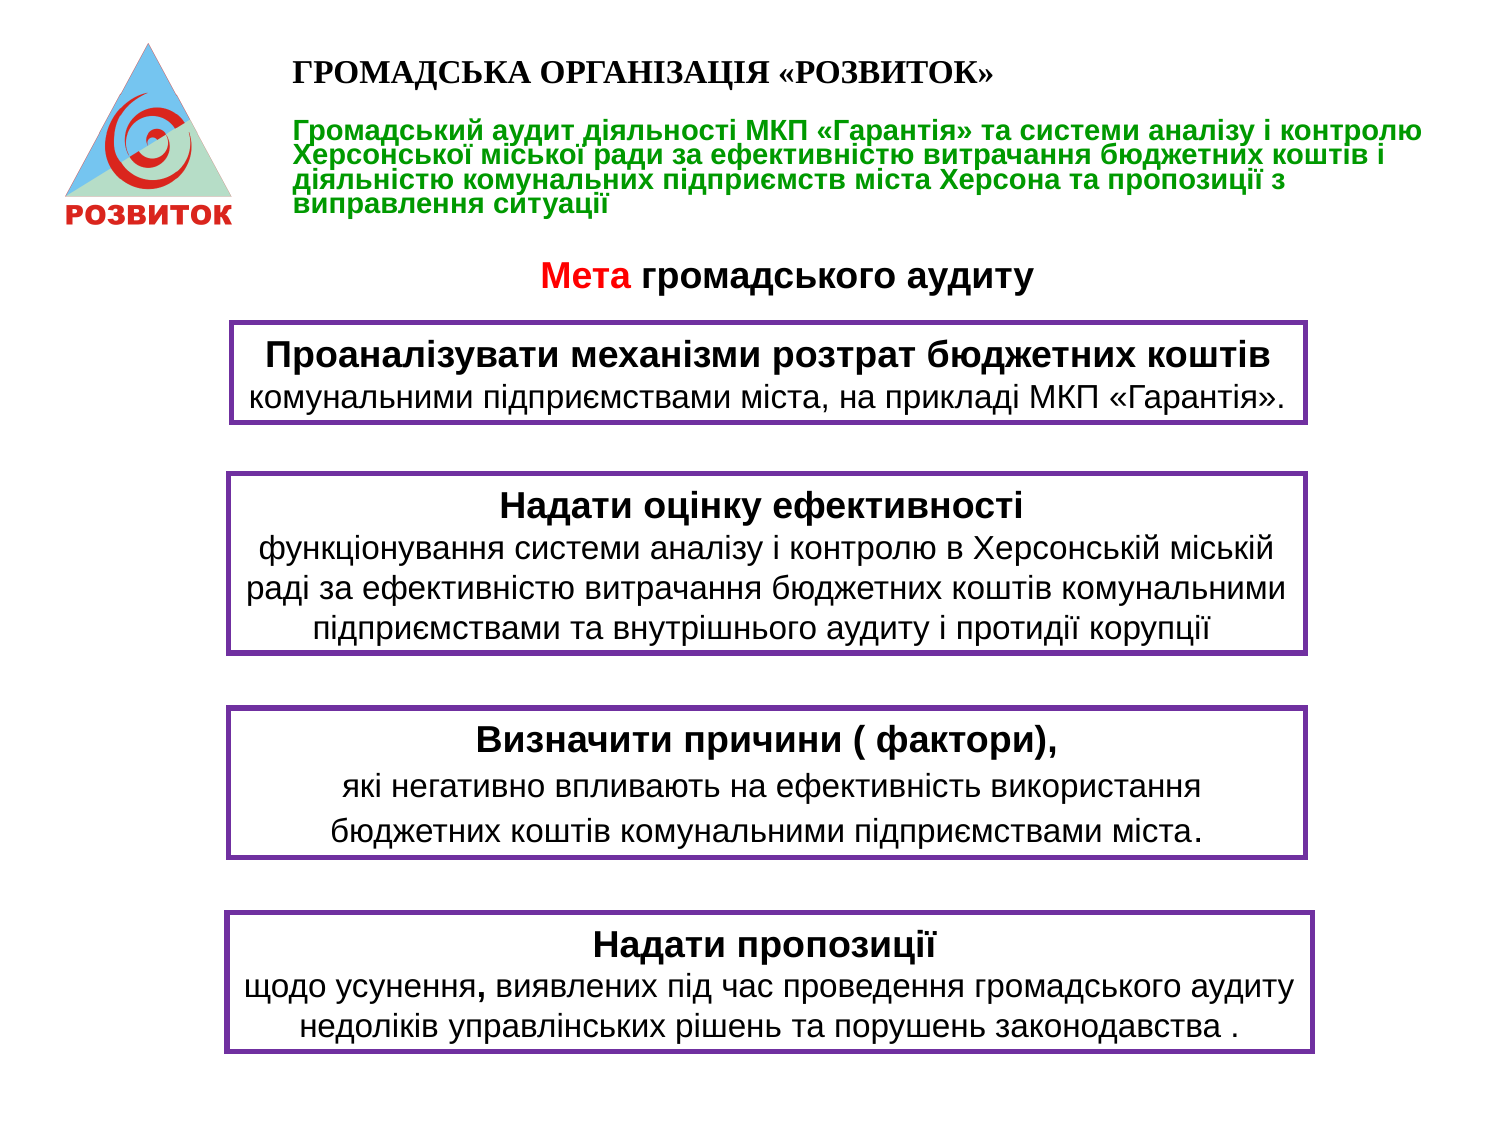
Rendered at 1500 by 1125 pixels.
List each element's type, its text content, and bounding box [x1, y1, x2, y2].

text_box Надати пропозиції щодо усунення, виявлених під час проведення громадського аудиту недоліків управлінських рішень та порушень законодавства . [227, 912, 1313, 1052]
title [64, 42, 232, 225]
text_box Визначити причини ( фактори), які негативно впливають на ефективність використання бюджетних коштів комунальними підприємствами міста. [228, 708, 1306, 858]
text_box Проаналізувати механізми розтрат бюджетних коштів комунальними підприємствами міста, на прикладі МКП «Гарантія». [231, 322, 1306, 423]
text_box Надати оцінку ефективності функціонування системи аналізу і контролю в Херсонській міській раді за ефективністю витрачання бюджетних коштів комунальними підприємствами та внутрішнього аудиту і протидії корупції [228, 473, 1306, 654]
text_box Мета громадського аудиту [29, 243, 1471, 304]
text_box ГРОМАДСЬКА ОРГАНІЗАЦІЯ «РОЗВИТОК» [277, 37, 1341, 90]
subtitle Громадський аудит діяльності МКП «Гарантія» та системи аналізу і контролю Херсонської міської ради за ефективністю витрачання бюджетних коштів і діяльністю комунальних підприємств міста Херсона та пропозиції з виправлення ситуації [277, 113, 1459, 221]
